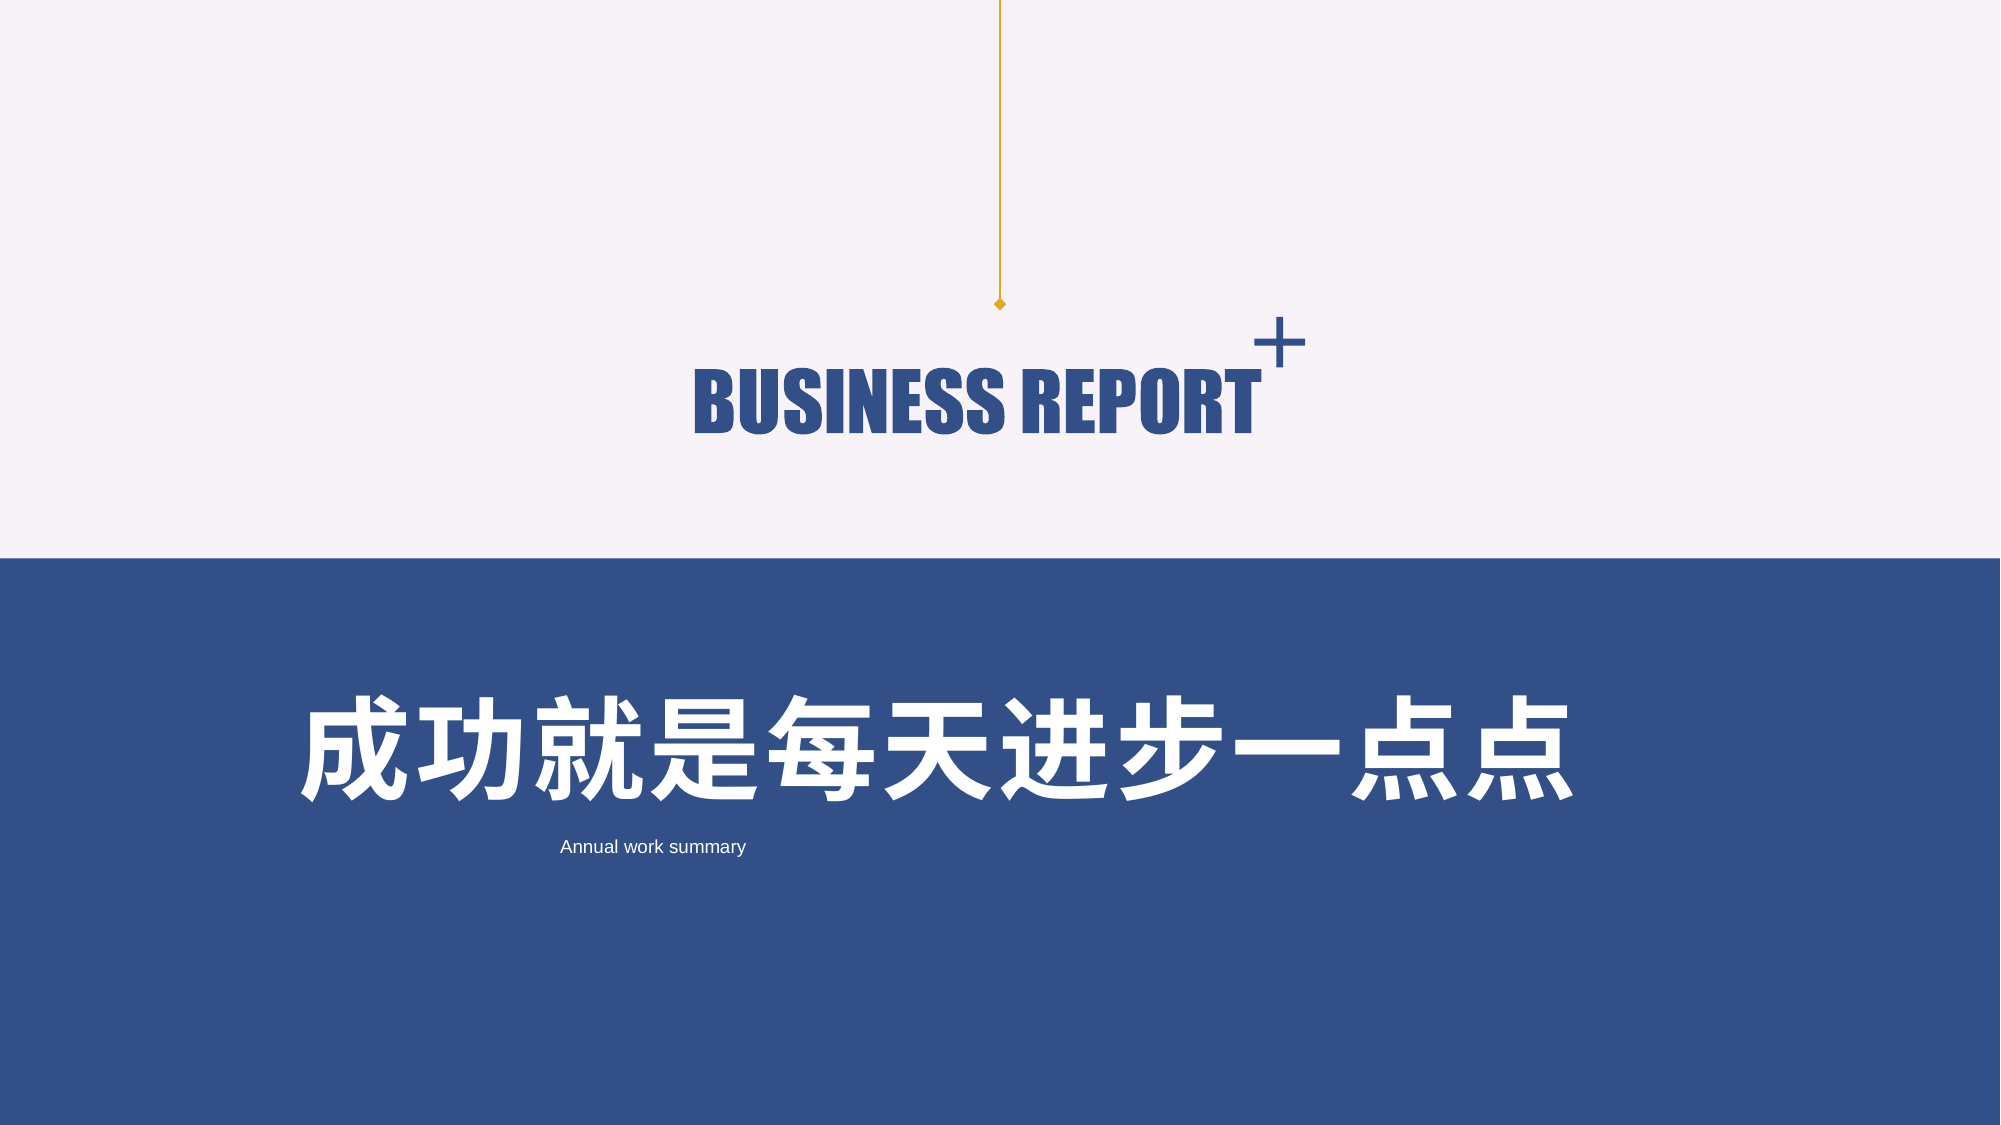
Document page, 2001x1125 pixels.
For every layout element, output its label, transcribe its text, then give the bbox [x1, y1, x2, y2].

text_box [0, 0, 2000, 559]
text_box 成功就是每天进步一点点 [284, 671, 1716, 822]
text_box Annual work summary [545, 827, 1455, 865]
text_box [694, 316, 1306, 435]
